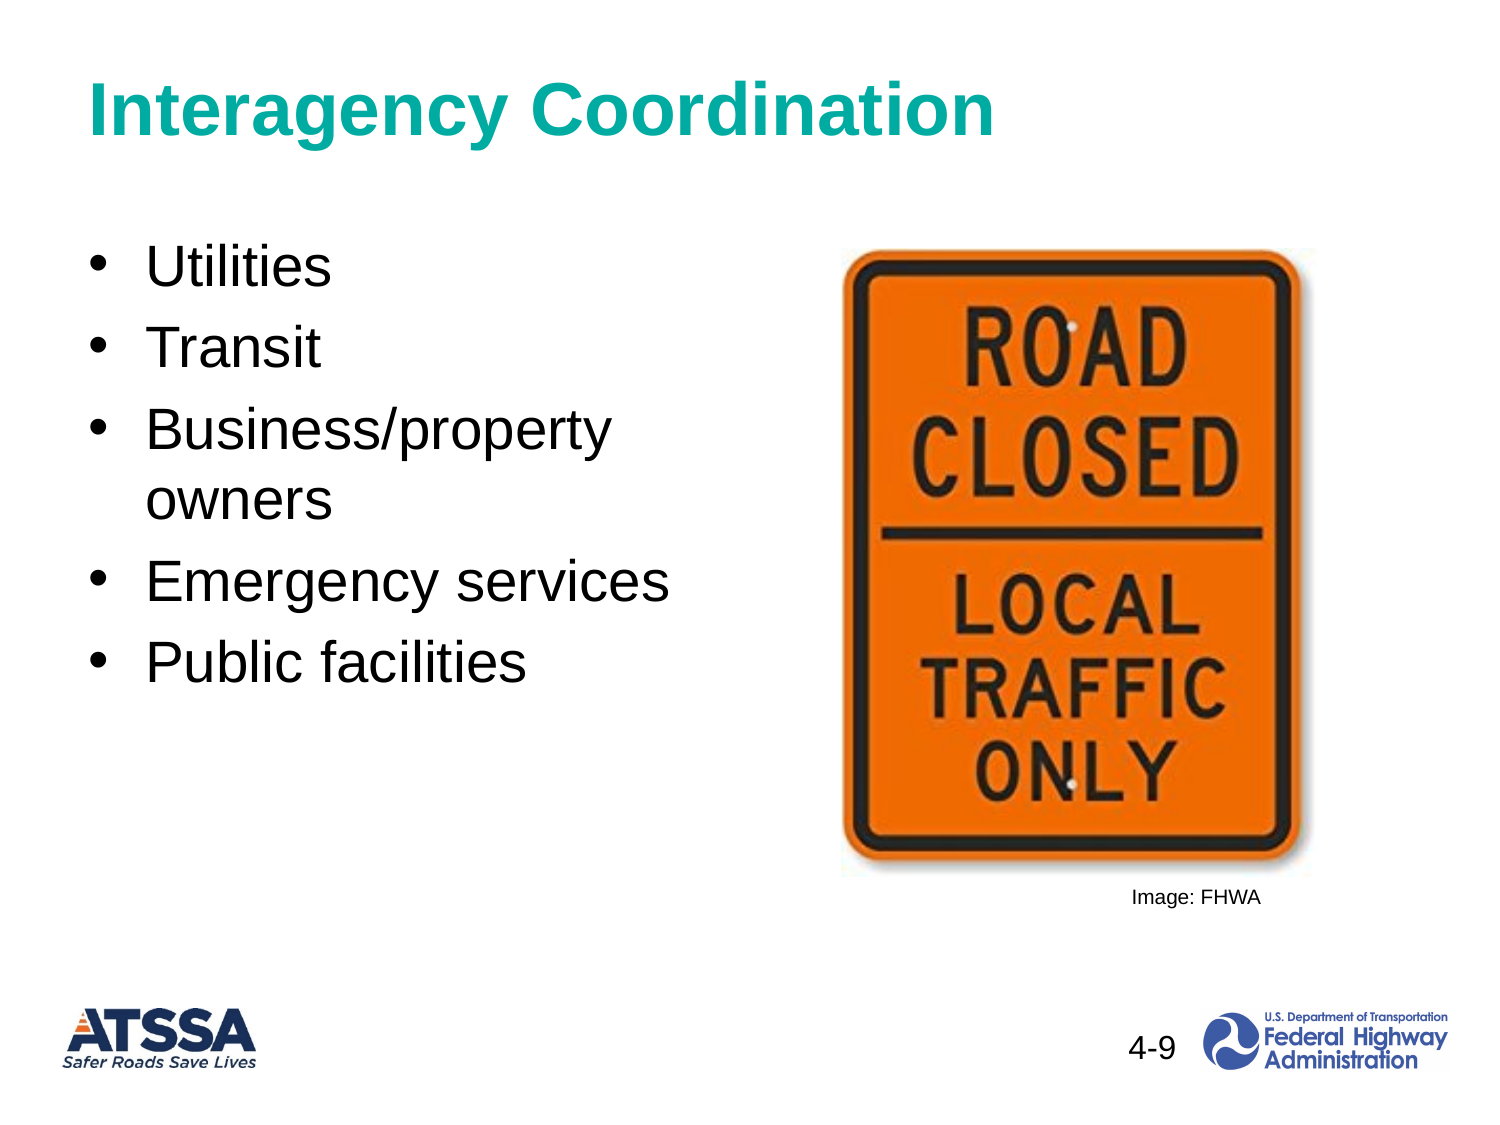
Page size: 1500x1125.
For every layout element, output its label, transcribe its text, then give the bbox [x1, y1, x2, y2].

picture [841, 248, 1317, 877]
picture [1200, 1008, 1450, 1072]
picture [62, 1008, 256, 1068]
list Utilities Transit Business/property owners Emergency services Public facilities [73, 220, 725, 942]
text_box Image: FHWA [1116, 884, 1317, 917]
title Interagency Coordination [73, 51, 1424, 160]
